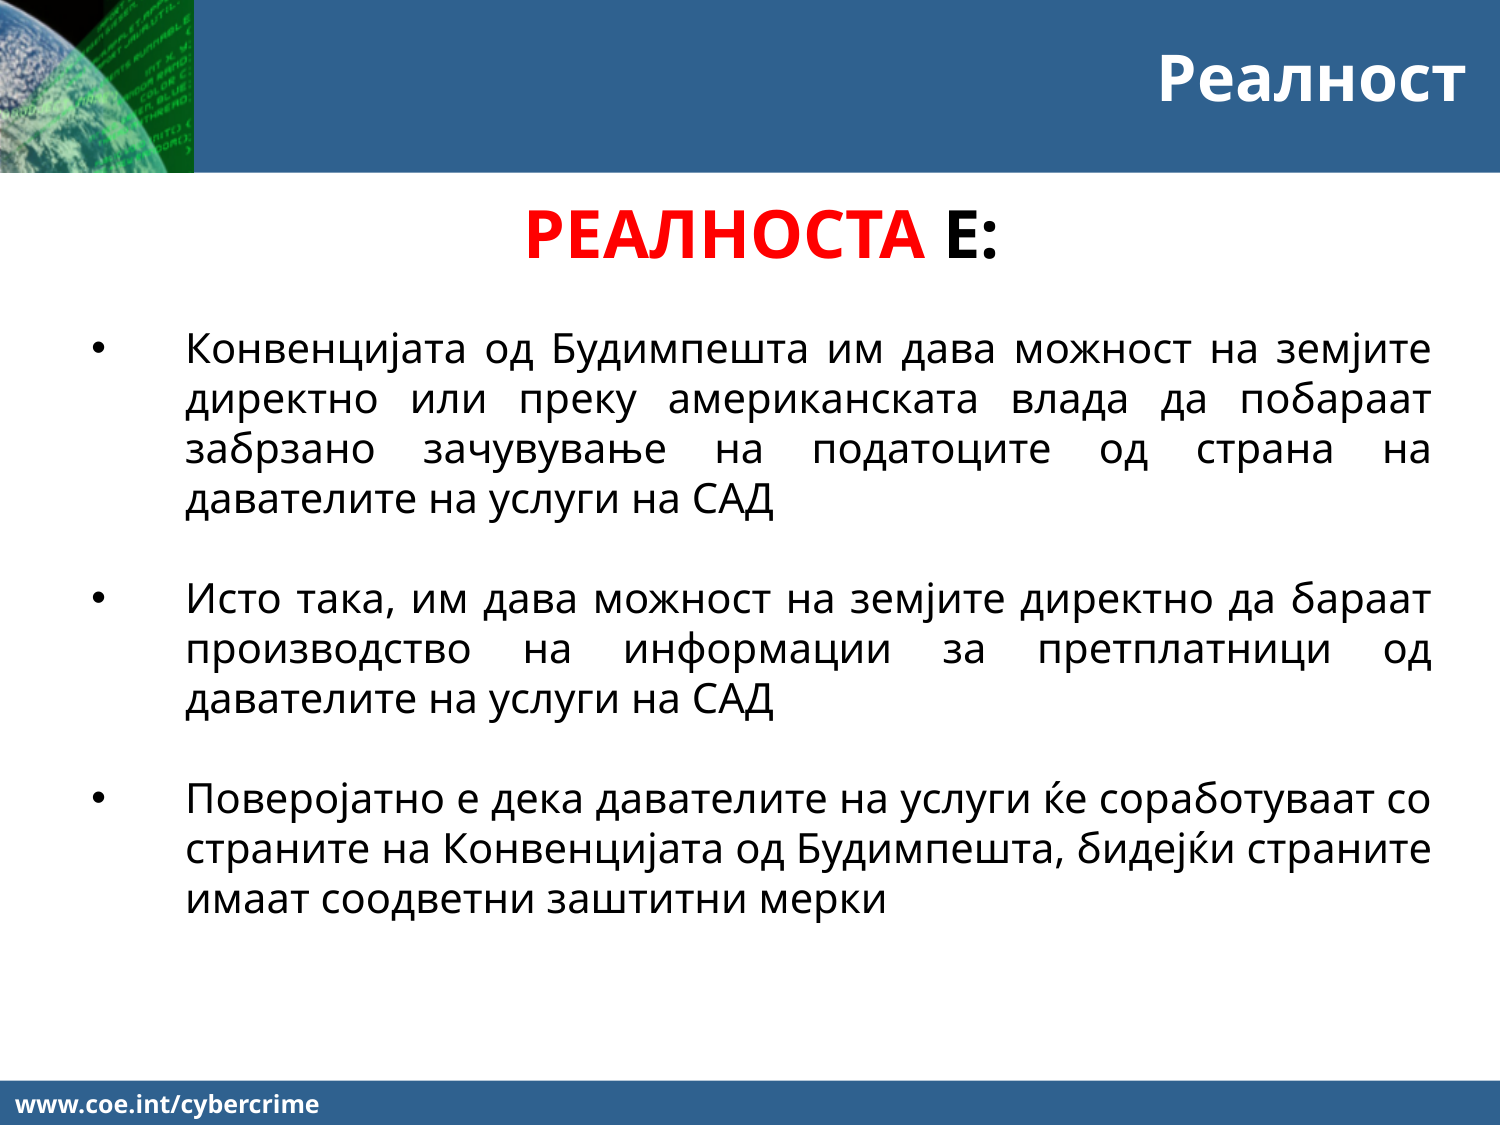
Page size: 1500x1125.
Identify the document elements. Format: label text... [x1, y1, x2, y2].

text_box [197, 0, 1500, 175]
text_box www.coe.int/cybercrime [0, 1079, 1500, 1125]
picture [0, 0, 194, 173]
text_box Реалност [206, 29, 1483, 122]
text_box РЕАЛНОСТА Е: Конвенцијата од Будимпешта им дава можност на земјите директно или преку американската влада да побараат забрзано зачувување на податоците од страна на давателите на услуги на САД Исто така, им дава можност на земјите директно да бараат производство на информации за претплатници од давателите на услуги на САД Поверојатно е дека давателите на услуги ќе соработуваат со страните на Конвенцијата од Будимпешта, бидејќи страните имаат соодветни заштитни мерки [76, 184, 1447, 930]
